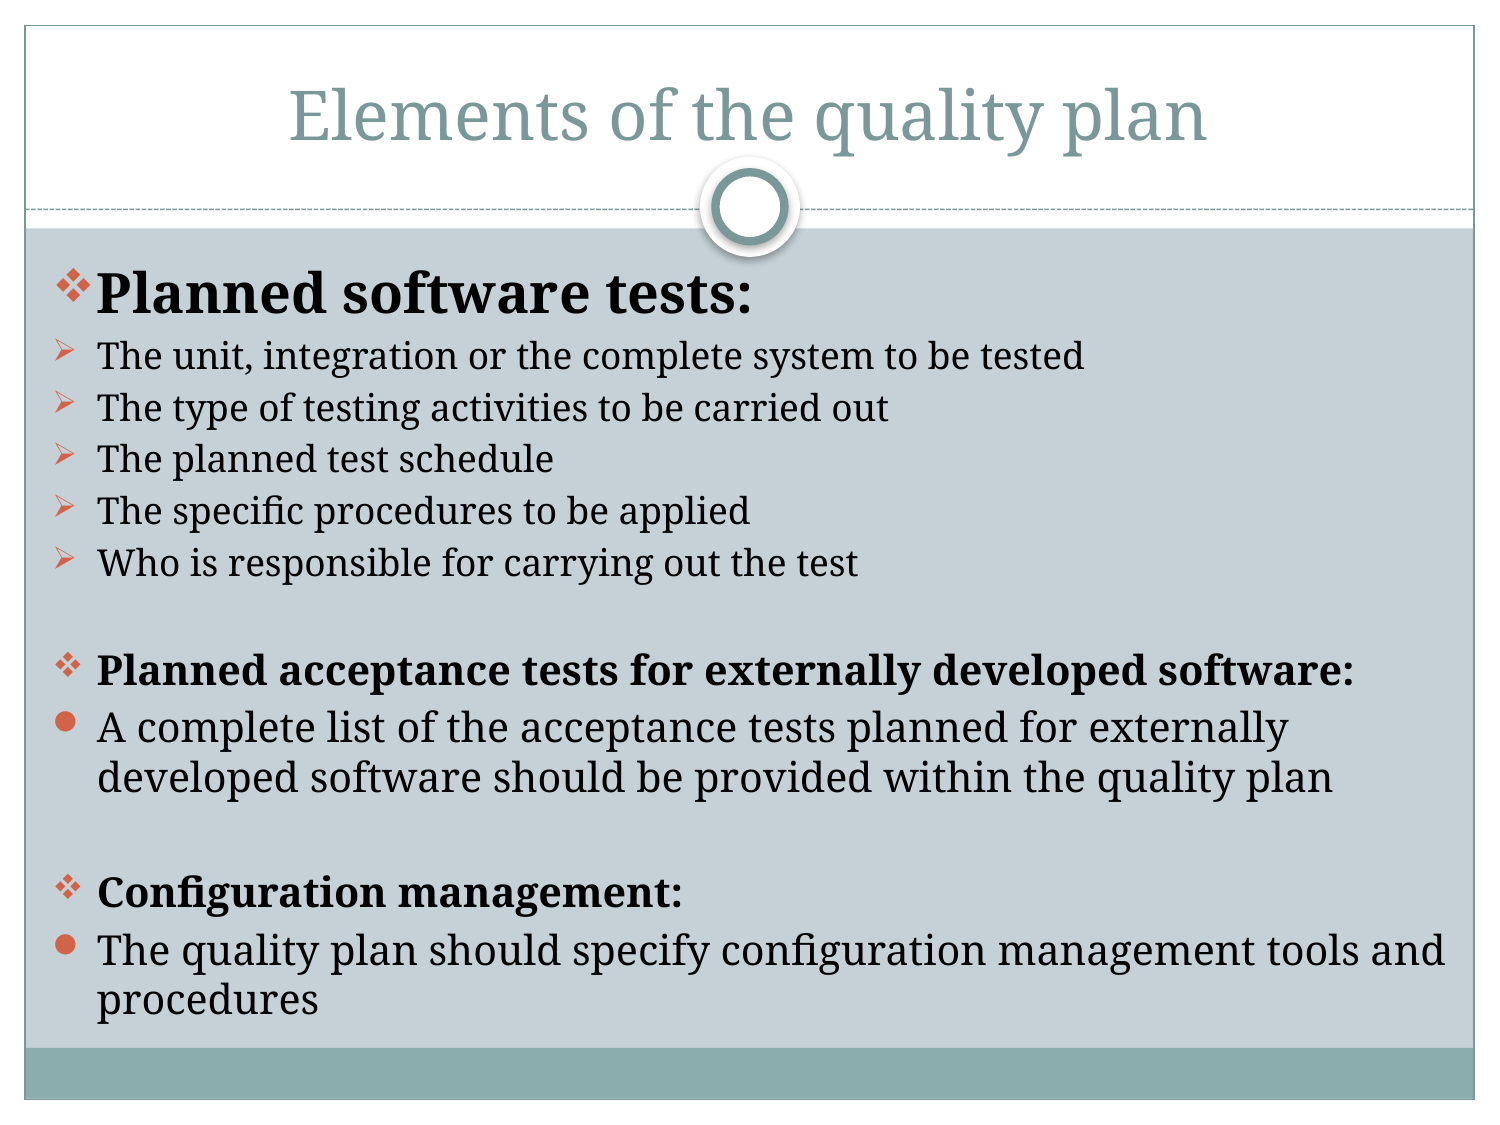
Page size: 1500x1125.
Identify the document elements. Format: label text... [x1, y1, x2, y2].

list Planned software tests: The unit, integration or the complete system to be tested The type of testing activities to be carried out The planned test schedule The specific procedures to be applied Who is responsible for carrying out the test Planned acceptance tests for externally developed software: A complete list of the acceptance tests planned for externally developed software should be provided within the quality plan Configuration management: The quality plan should specify configuration management tools and procedures [37, 250, 1475, 1038]
title Elements of the quality plan [49, 37, 1450, 162]
